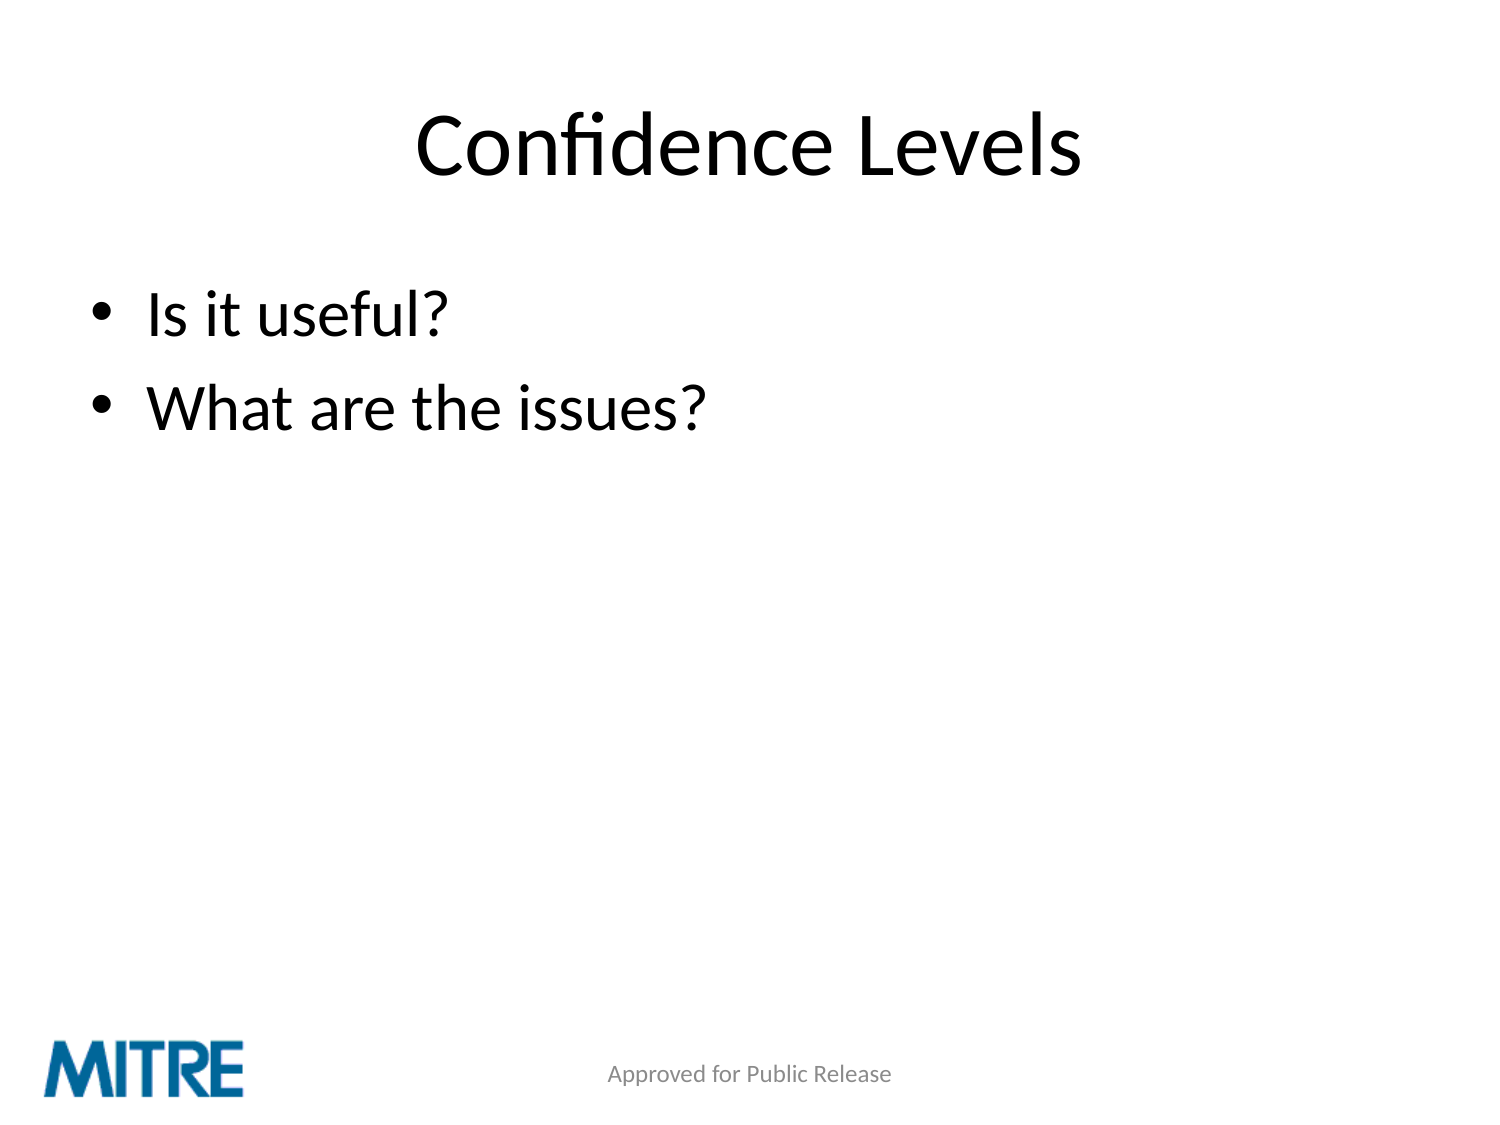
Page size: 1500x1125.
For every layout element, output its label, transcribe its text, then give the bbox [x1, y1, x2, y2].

title Confidence Levels [75, 45, 1425, 233]
picture [37, 1033, 250, 1103]
list Is it useful? What are the issues? [75, 262, 1425, 1005]
footer Approved for Public Release [512, 1042, 988, 1103]
